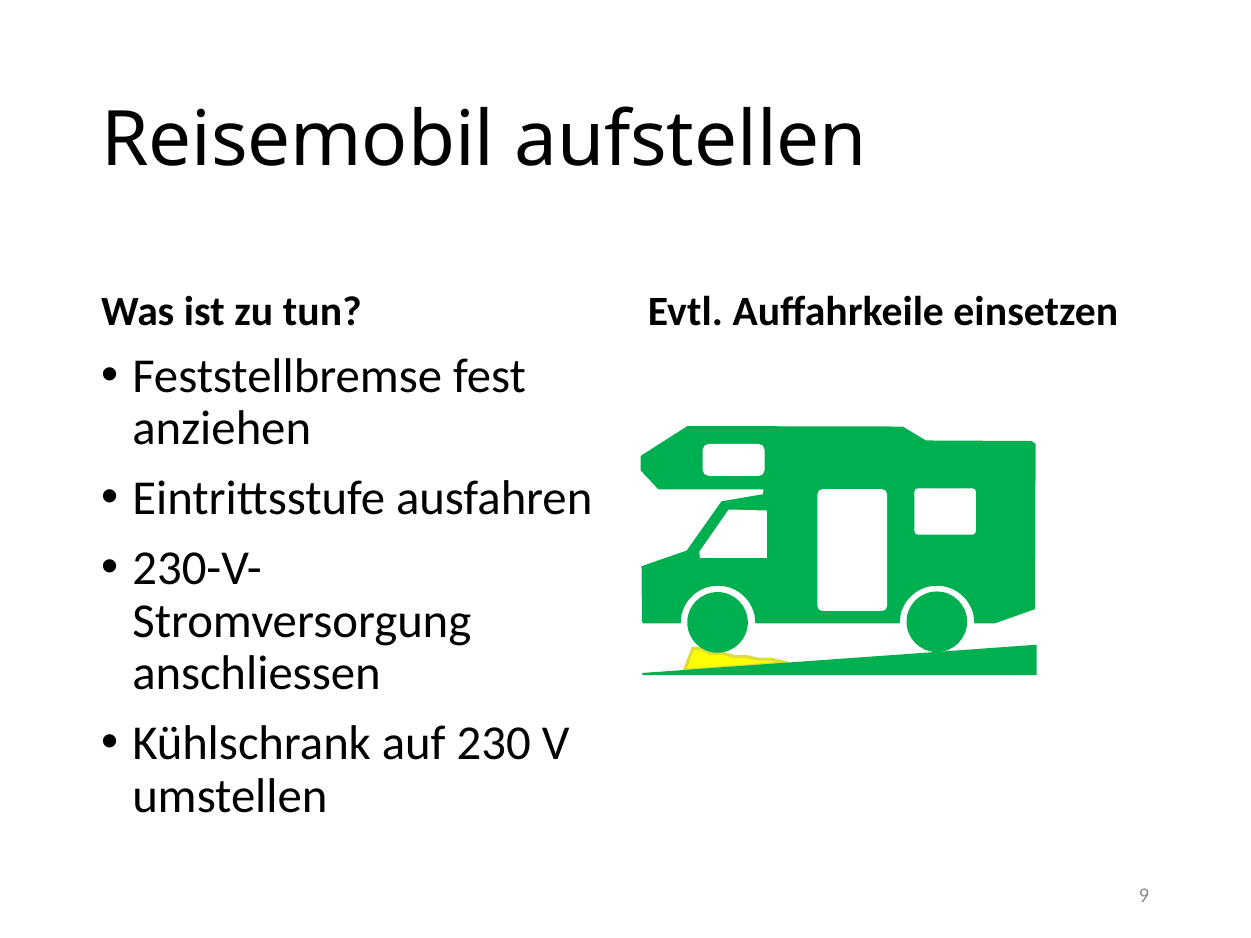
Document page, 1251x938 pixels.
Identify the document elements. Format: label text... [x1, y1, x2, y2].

text_box [642, 644, 1037, 676]
title Reisemobil aufstellen [86, 49, 1165, 232]
text_box [683, 652, 788, 669]
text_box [641, 427, 1035, 652]
slide_number 9 [882, 868, 1165, 919]
list Feststellbremse fest anziehen Eintrittsstufe ausfahren 230-V-Stromversorgung anschliessen Kühlschrank auf 230 V umstellen [86, 342, 615, 847]
list Evtl. Auffahrkeile einsetzen [632, 229, 1165, 343]
list Was ist zu tun? [86, 229, 615, 342]
